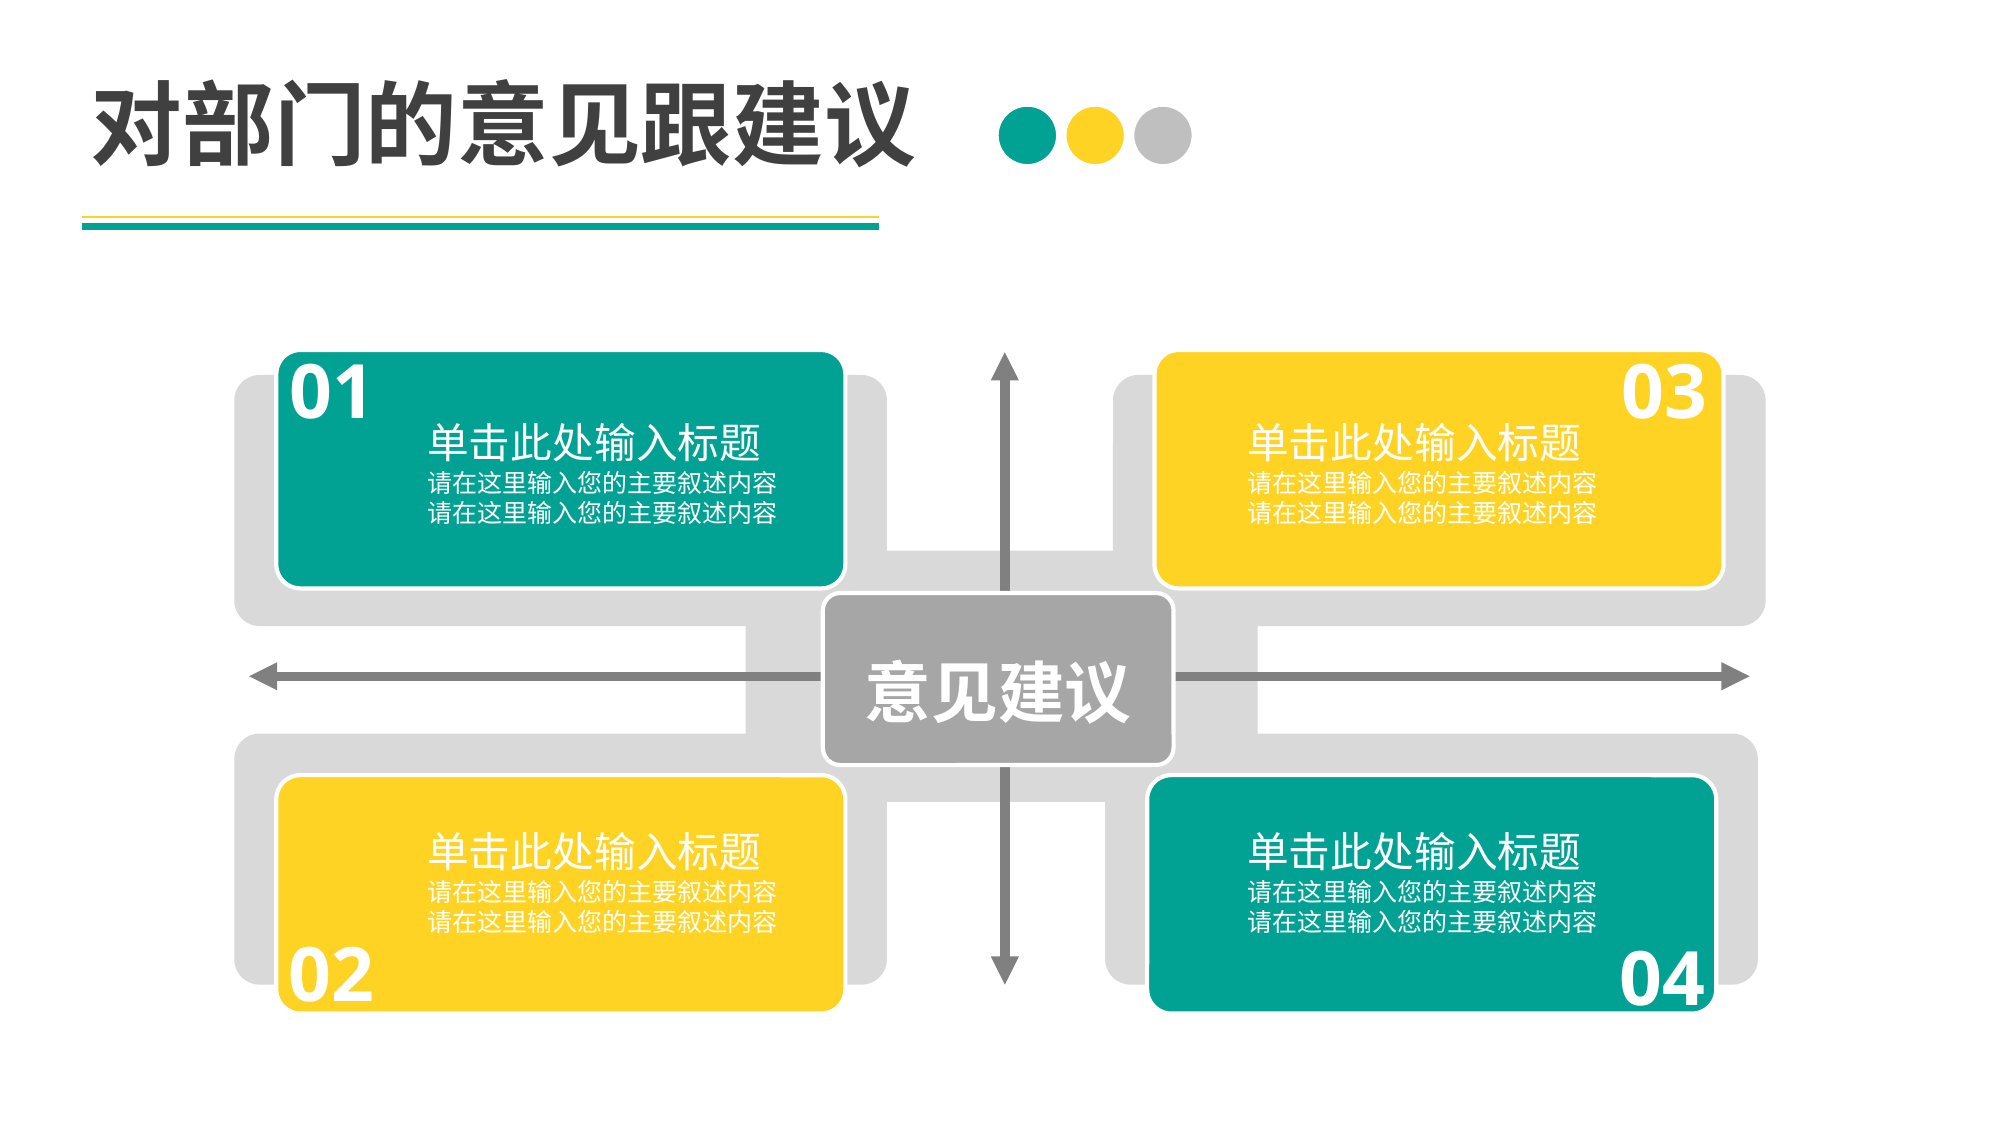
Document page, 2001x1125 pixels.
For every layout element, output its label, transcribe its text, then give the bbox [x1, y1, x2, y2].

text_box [1005, 374, 1766, 985]
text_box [1147, 775, 1745, 1019]
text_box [249, 775, 862, 1019]
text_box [81, 216, 879, 227]
text_box 对部门的意见跟建议 [76, 60, 932, 185]
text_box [250, 349, 862, 609]
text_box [1154, 349, 1747, 609]
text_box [993, 101, 1197, 170]
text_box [234, 374, 1004, 985]
